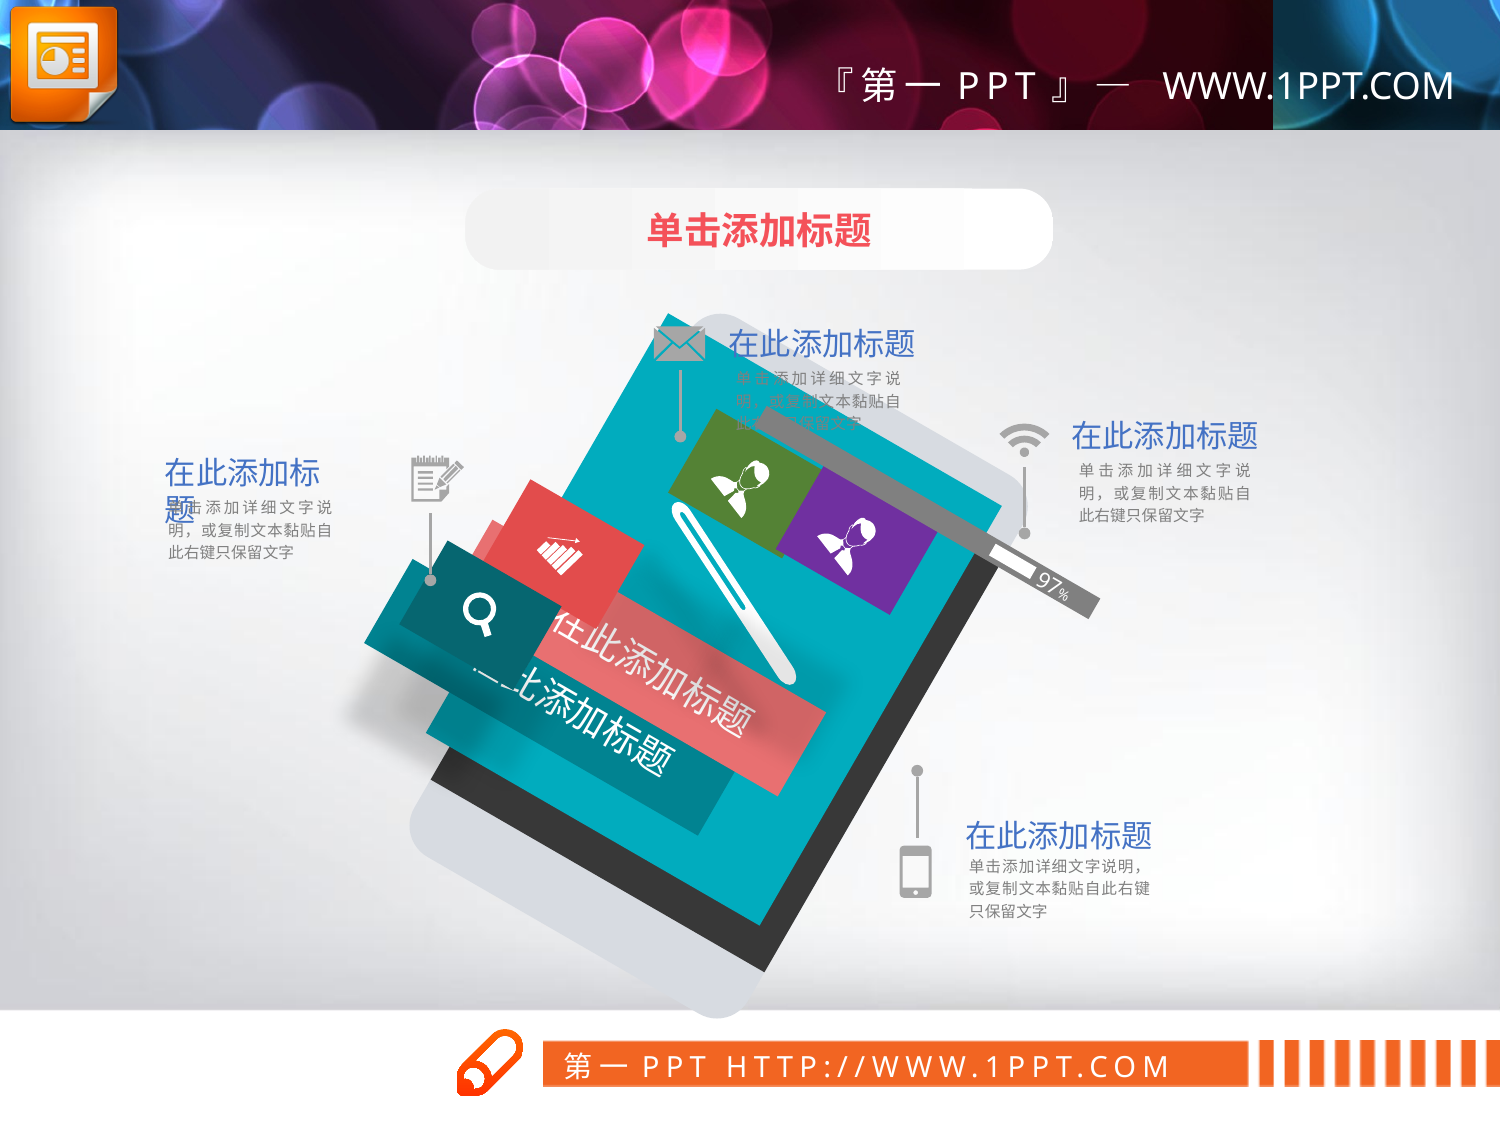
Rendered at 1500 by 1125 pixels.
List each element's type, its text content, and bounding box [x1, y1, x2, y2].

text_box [424, 513, 437, 587]
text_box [960, 547, 1030, 860]
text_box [674, 369, 687, 443]
text_box 在此添加标题 [713, 316, 951, 370]
text_box 单击添加详细文字说明，或复制文本黏贴自此右键只保留文字 [153, 486, 347, 569]
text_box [407, 507, 466, 860]
text_box 单击添加详细文字说明，或复制文本黏贴自此右键只保留文字 [721, 358, 910, 425]
text_box 单击添加详细文字说明，或复制文本黏贴自此右键只保留文字 [954, 845, 1165, 928]
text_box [899, 845, 932, 898]
text_box 单击添加详细文字说明，或复制文本黏贴自此右键只保留文字 [1064, 450, 1266, 533]
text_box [653, 326, 706, 362]
text_box 单击添加标题 [465, 188, 1054, 270]
picture [543, 1040, 1500, 1087]
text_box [911, 764, 924, 838]
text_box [410, 455, 465, 502]
text_box 在此添加标题 [149, 445, 365, 536]
picture [0, 0, 1500, 1012]
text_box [700, 417, 798, 550]
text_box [1018, 466, 1031, 540]
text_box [471, 426, 957, 891]
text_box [431, 549, 530, 682]
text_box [915, 319, 1020, 706]
text_box 在此添加标题 [1033, 809, 1188, 862]
text_box 在此添加标题 [1056, 408, 1294, 461]
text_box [1006, 415, 1043, 452]
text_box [514, 488, 612, 621]
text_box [808, 473, 906, 607]
